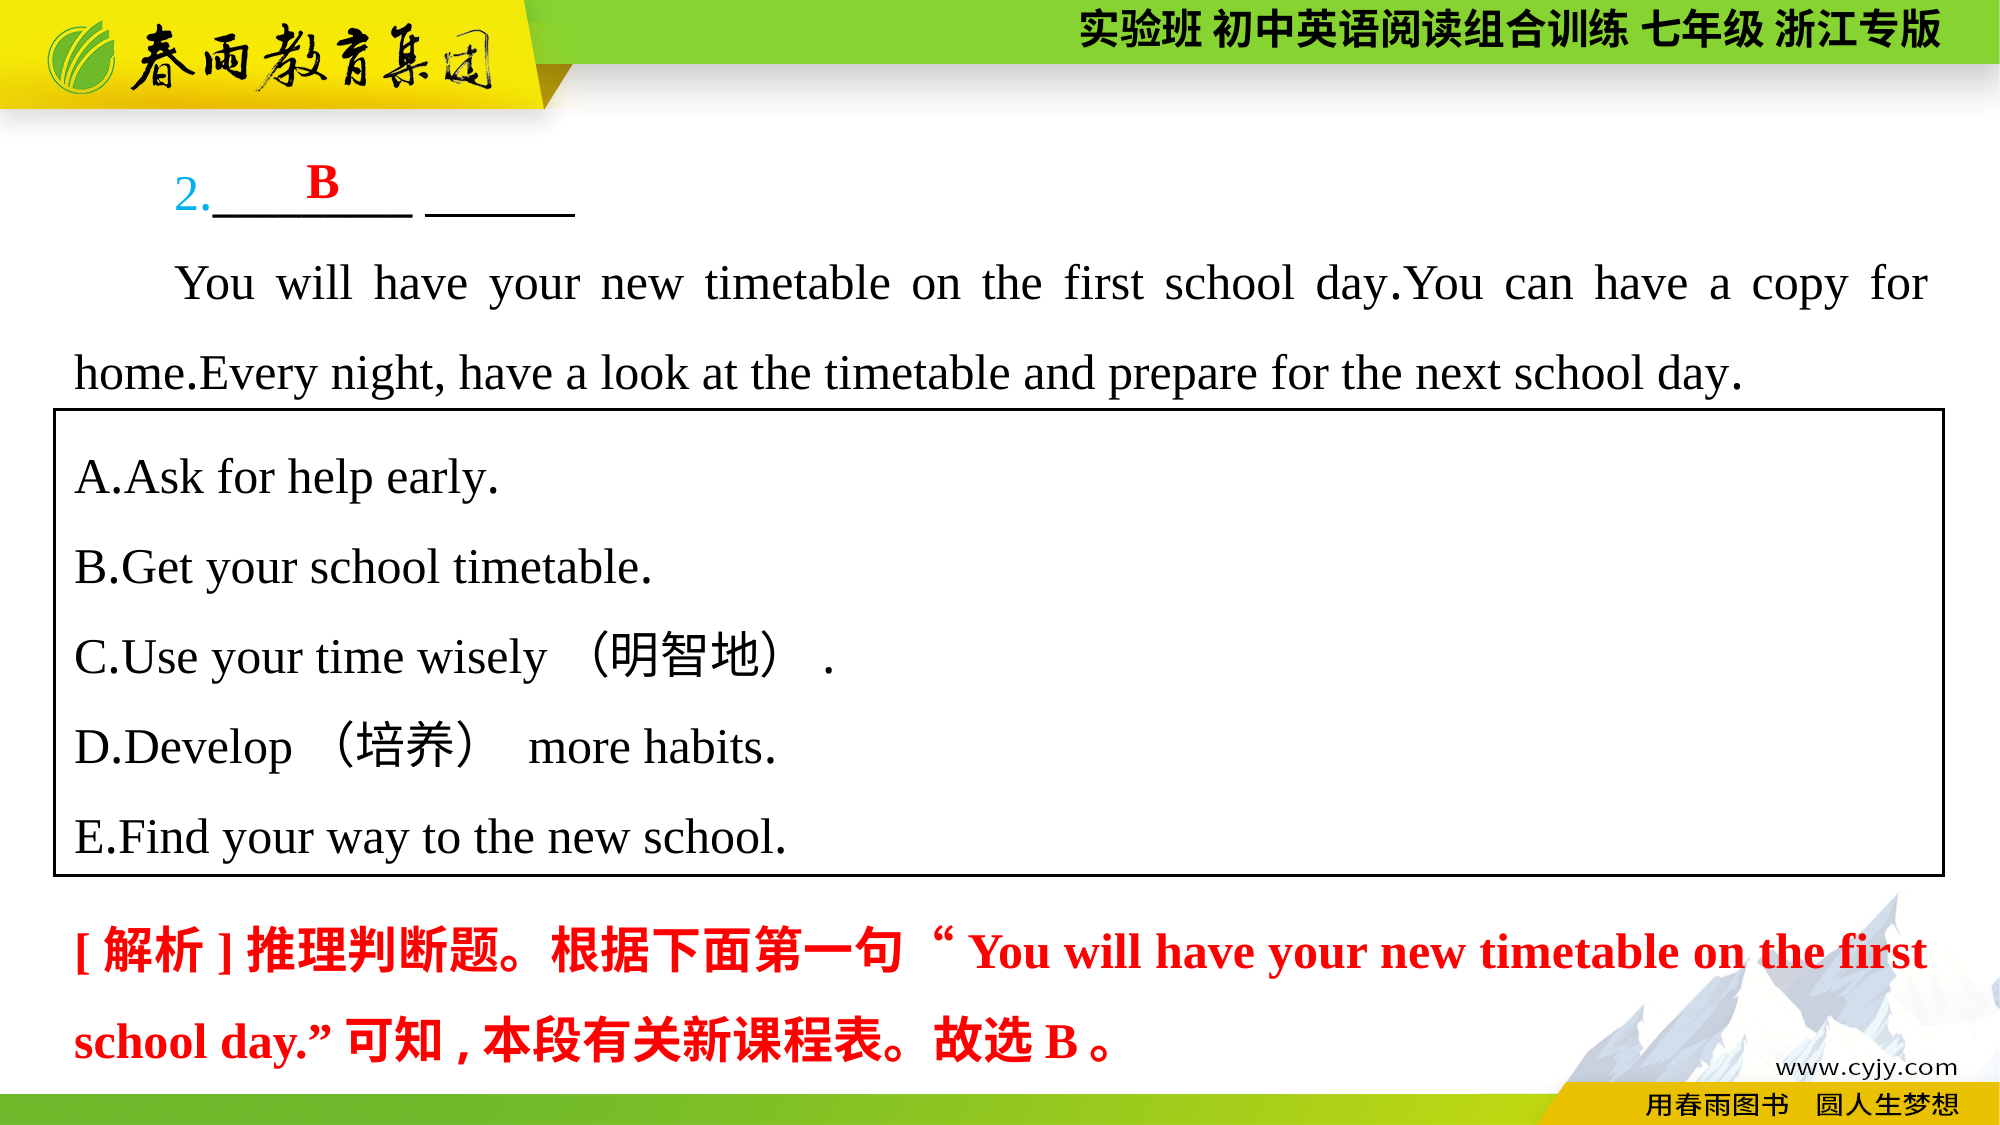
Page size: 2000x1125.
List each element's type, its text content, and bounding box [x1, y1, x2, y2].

text_box [54, 409, 1944, 876]
list 2._________ You will have your new timetable on the first school day.You can have a copy for home.Every night, have a look at the timetable and prepare for the next school day. [59, 122, 1944, 399]
text_box [解析]推理判断题。根据下面第一句“You will have your new timetable on the first school day.”可知,本段有关新课程表。故选B。 [59, 881, 1944, 1077]
text_box B [291, 141, 355, 217]
picture [0, 0, 2000, 1125]
